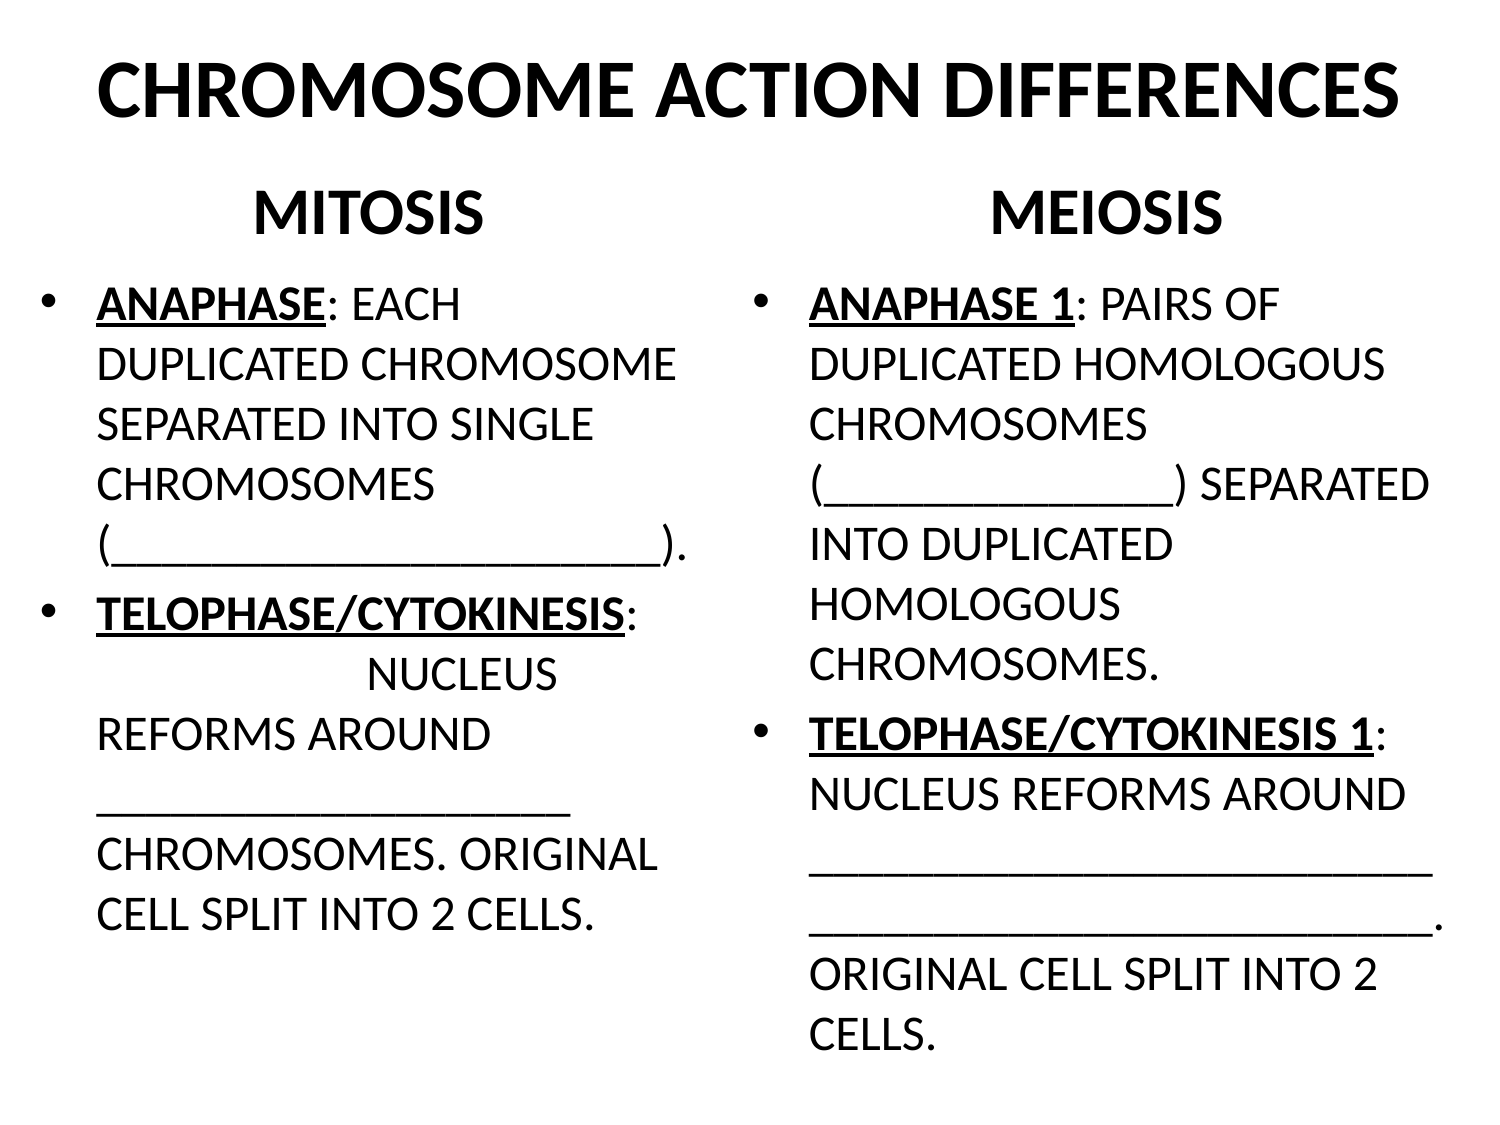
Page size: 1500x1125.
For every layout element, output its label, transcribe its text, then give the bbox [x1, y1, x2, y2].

list ANAPHASE 1: PAIRS OF DUPLICATED HOMOLOGOUS CHROMOSOMES (______________) SEPARATED INTO DUPLICATED HOMOLOGOUS CHROMOSOMES. TELOPHASE/CYTOKINESIS 1: NUCLEUS REFORMS AROUND _________________________ _________________________. ORIGINAL CELL SPLIT INTO 2 CELLS. [737, 262, 1463, 1088]
list MEIOSIS [774, 149, 1438, 255]
title CHROMOSOME ACTION DIFFERENCES [75, 24, 1425, 143]
list MITOSIS [37, 149, 701, 255]
list ANAPHASE: EACH DUPLICATED CHROMOSOME SEPARATED INTO SINGLE CHROMOSOMES (______________________). TELOPHASE/CYTOKINESIS: NUCLEUS REFORMS AROUND ___________________ CHROMOSOMES. ORIGINAL CELL SPLIT INTO 2 CELLS. [24, 262, 725, 1088]
